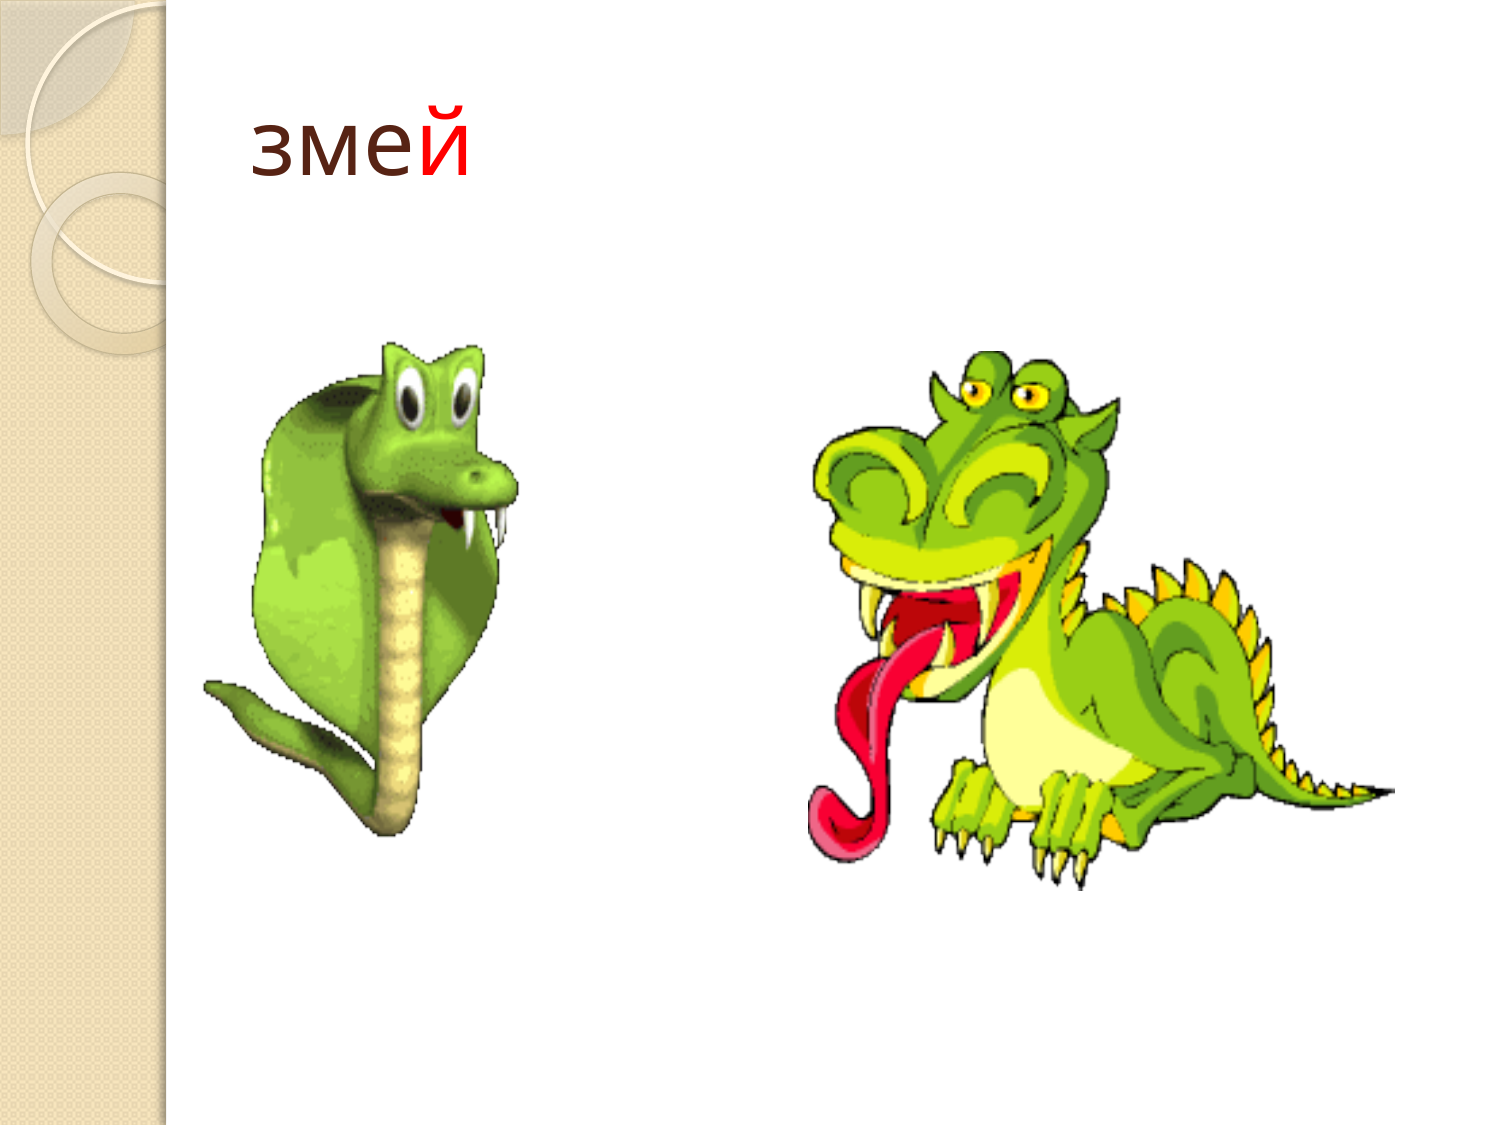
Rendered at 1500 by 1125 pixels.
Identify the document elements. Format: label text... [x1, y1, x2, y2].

picture [808, 351, 1395, 891]
title змей [235, 45, 1466, 233]
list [187, 304, 563, 844]
